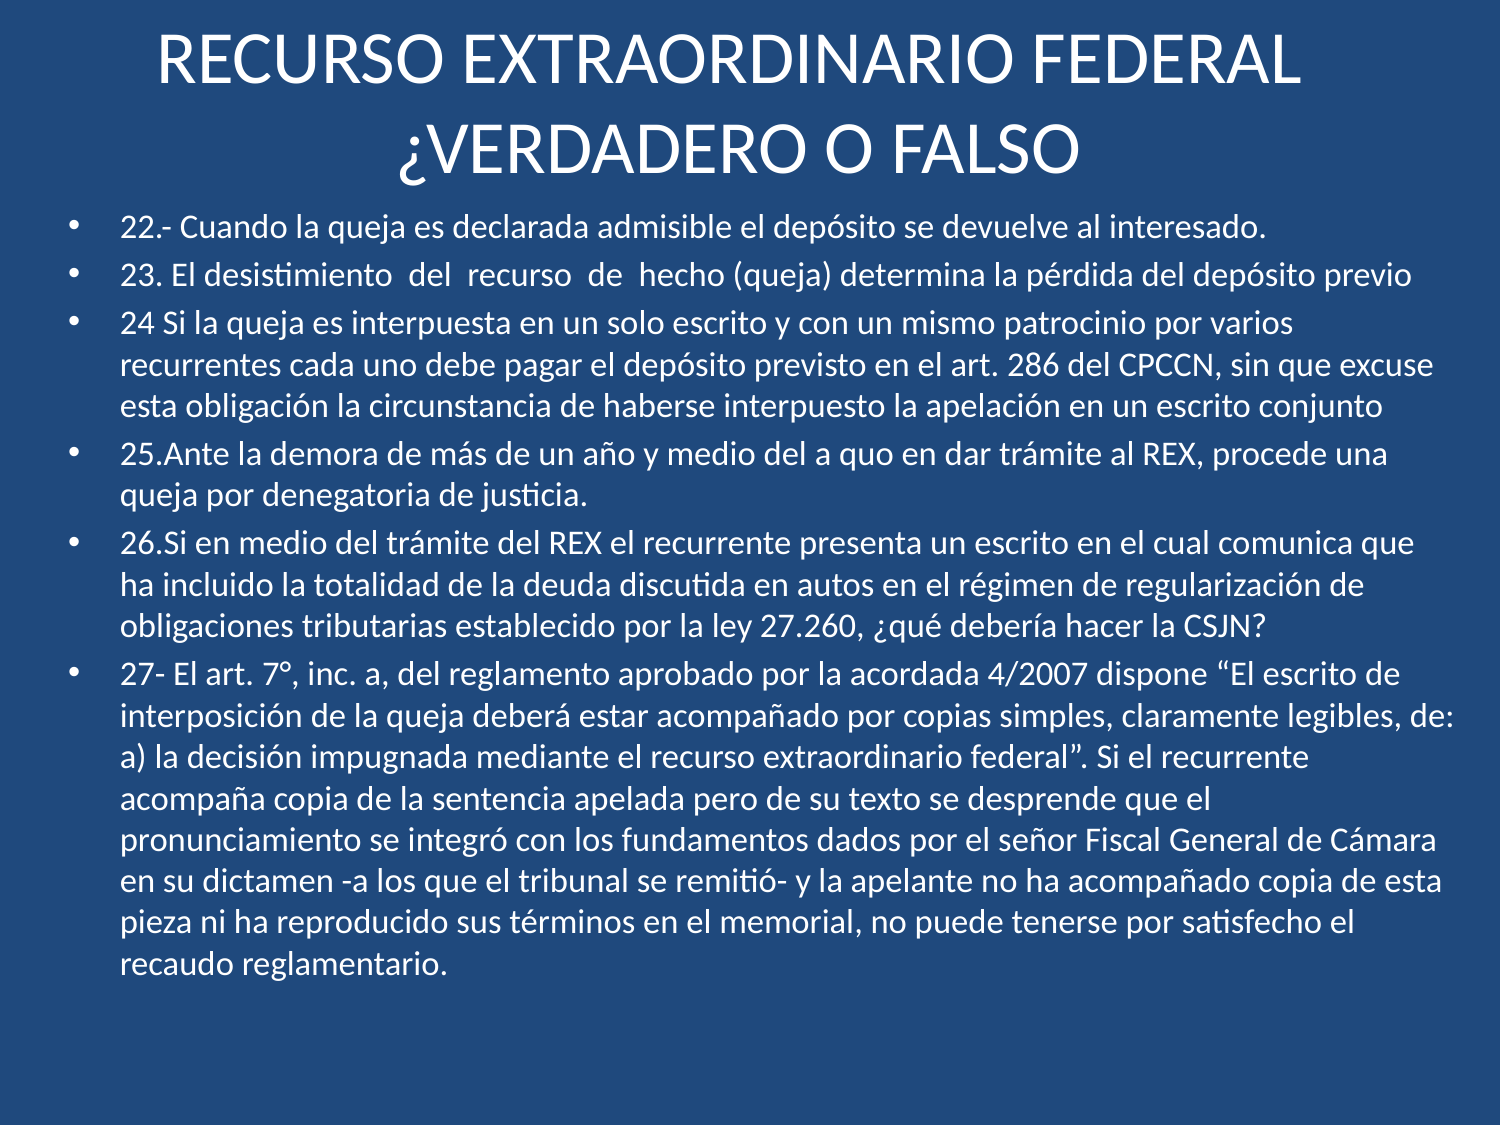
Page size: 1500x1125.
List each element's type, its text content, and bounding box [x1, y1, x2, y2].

title RECURSO EXTRAORDINARIO FEDERAL ¿VERDADERO O FALSO [29, 0, 1447, 197]
list 22.- Cuando la queja es declarada admisible el depósito se devuelve al interesado. 23. El desistimiento del recurso de hecho (queja) determina la pérdida del depósito previo 24 Si la queja es interpuesta en un solo escrito y con un mismo patrocinio por varios recurrentes cada uno debe pagar el depósito previsto en el art. 286 del CPCCN, sin que excuse esta obligación la circunstancia de haberse interpuesto la apelación en un escrito conjunto 25.Ante la demora de más de un año y medio del a quo en dar trámite al REX, procede una queja por denegatoria de justicia. 26.Si en medio del trámite del REX el recurrente presenta un escrito en el cual comunica que ha incluido la totalidad de la deuda discutida en autos en el régimen de regularización de obligaciones tributarias establecido por la ley 27.260, ¿qué debería hacer la CSJN? 27- El art. 7°, inc. a, del reglamento aprobado por la acordada 4/2007 dispone “El escrito de interposición de la queja deberá estar acompañado por copias simples, claramente legibles, de: a) la decisión impugnada mediante el recurso extraordinario federal”. Si el recurrente acompaña copia de la sentencia apelada pero de su texto se desprende que el pronunciamiento se integró con los fundamentos dados por el señor Fiscal General de Cámara en su dictamen -a los que el tribunal se remitió- y la apelante no ha acompañado copia de esta pieza ni ha reproducido sus términos en el memorial, no puede tenerse por satisfecho el recaudo reglamentario. [53, 196, 1471, 1047]
